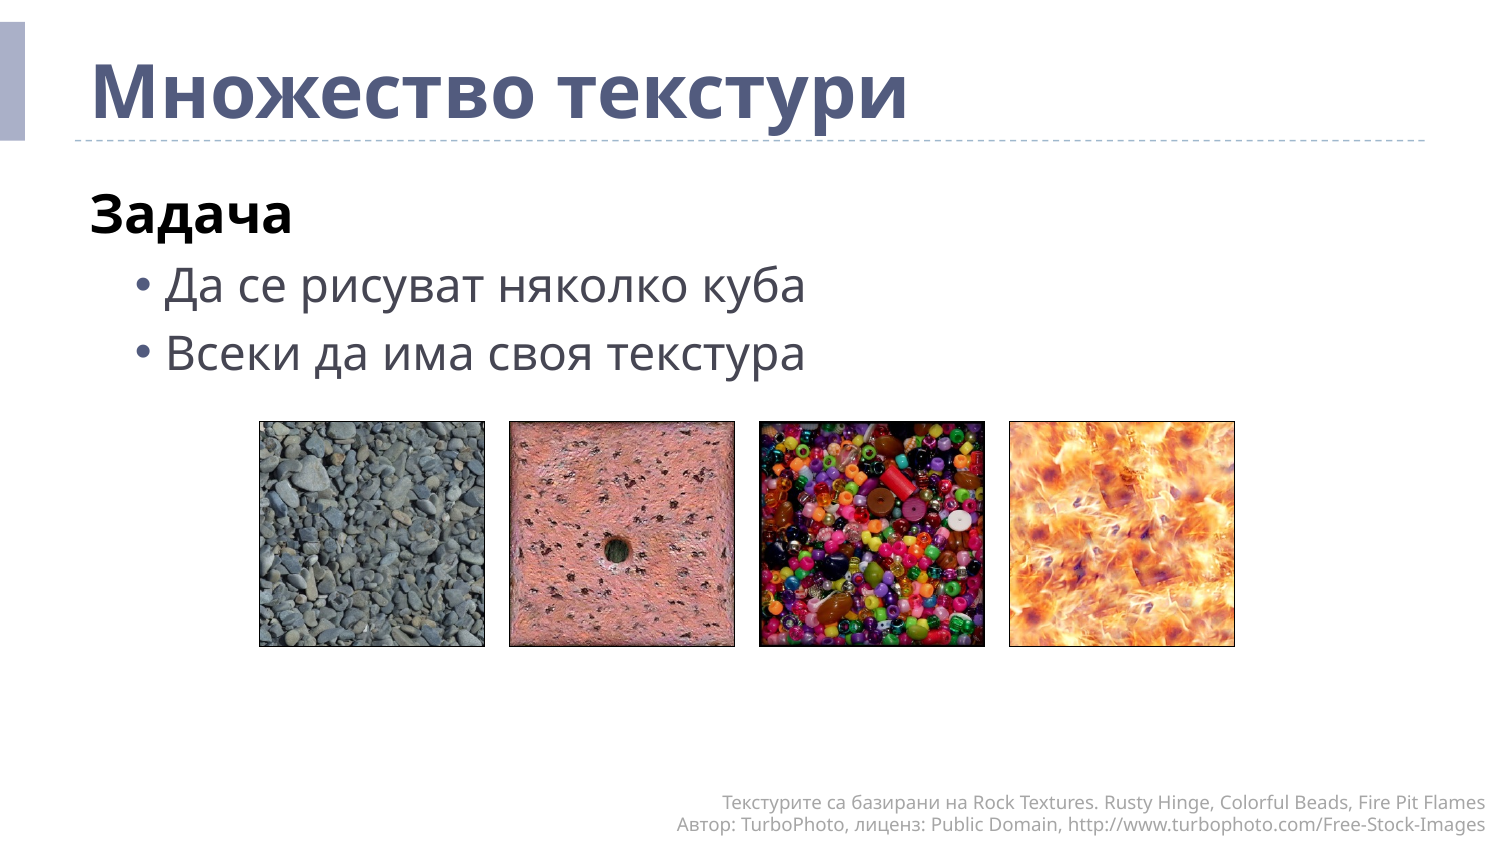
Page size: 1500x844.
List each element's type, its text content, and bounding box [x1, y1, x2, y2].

picture [509, 421, 736, 648]
text_box Текстурите са базирани на Rock Textures. Rusty Hinge, Colorful Beads, Fire Pit Flames Автор: TurboPhoto, лиценз: Public Domain, http://www.turbophoto.com/Free-Stock-Images [249, 783, 1500, 843]
picture [1009, 421, 1236, 648]
list Задача Да се рисуват няколко куба Всеки да има своя текстура [75, 171, 1475, 835]
title Множество текстури [75, 18, 1475, 141]
picture [259, 421, 486, 648]
picture [759, 421, 986, 648]
